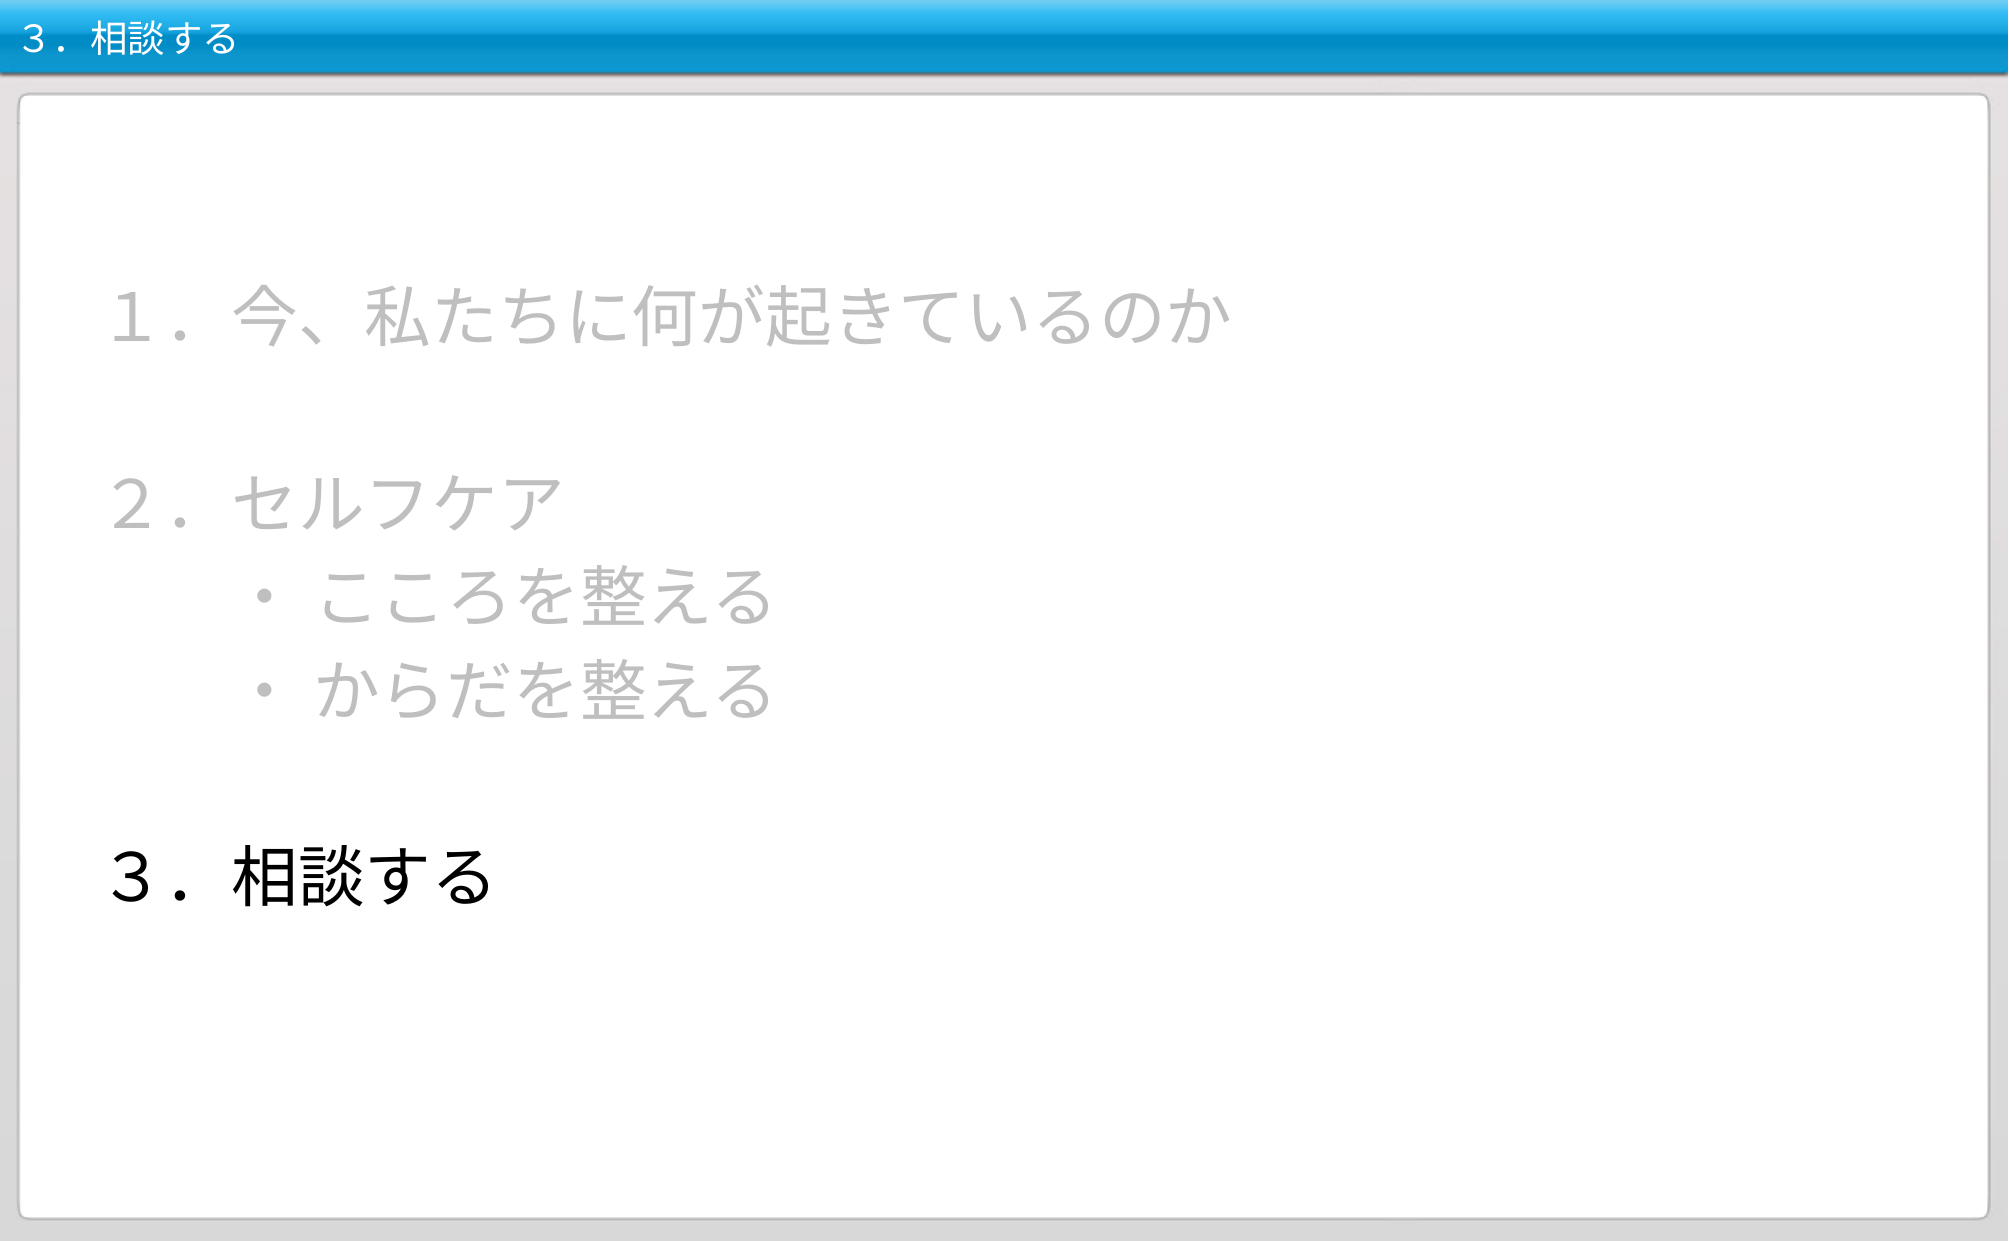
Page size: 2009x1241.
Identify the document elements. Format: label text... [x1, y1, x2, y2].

list １．今、私たちに何が起きているのか ２．セルフケア ・ こころを整える ・ からだを整える ３．相談する [39, 122, 1961, 1187]
picture [0, 76, 2008, 1241]
title ３．相談する [0, 0, 2008, 76]
